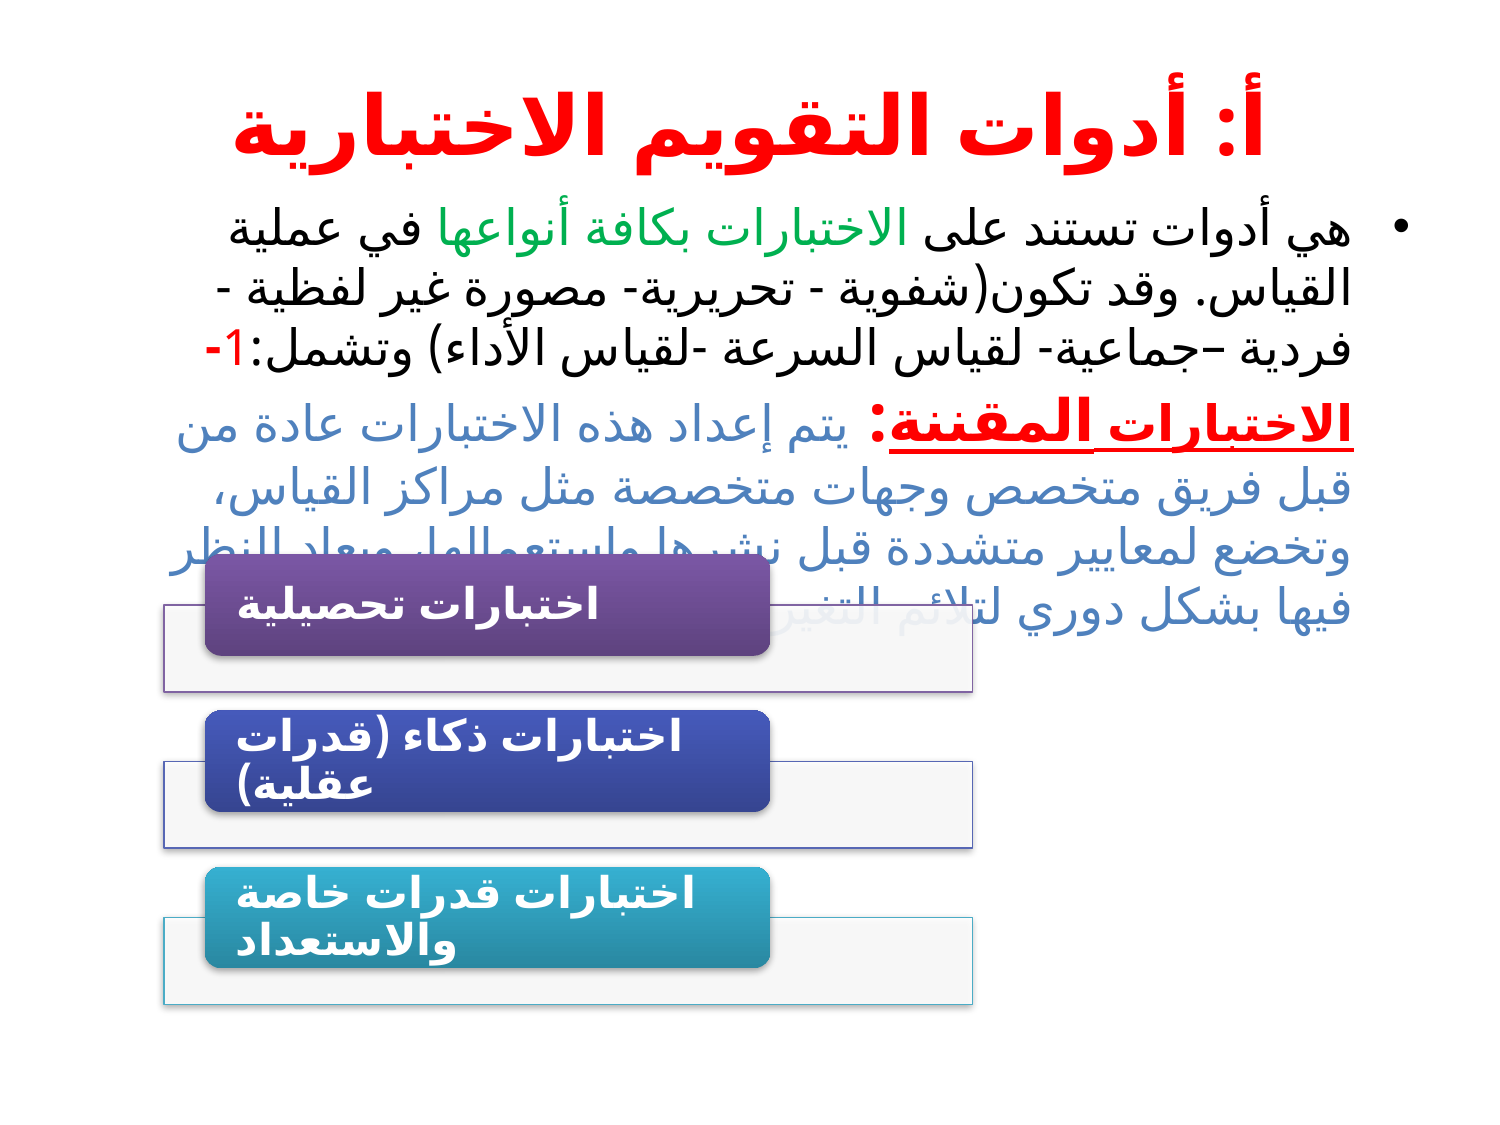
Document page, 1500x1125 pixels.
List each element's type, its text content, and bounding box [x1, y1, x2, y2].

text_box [163, 550, 973, 1009]
title أ: أدوات التقويم الاختبارية [75, 45, 1425, 187]
list هي أدوات تستند على الاختبارات بكافة أنواعها في عملية القياس. وقد تكون(شفوية - تحريرية- مصورة غير لفظية - فردية –جماعية- لقياس السرعة -لقياس الأداء) وتشمل:1-الاختبارات المقننة: يتم إعداد هذه الاختبارات عادة من قبل فريق متخصص وجهات متخصصة مثل مراكز القياس، وتخضع لمعايير متشددة قبل نشرها واستعمالها، ويعاد النظر فيها بشكل دوري لتلائم التغيرات الثقافية في المجتمع. [75, 187, 1425, 1005]
